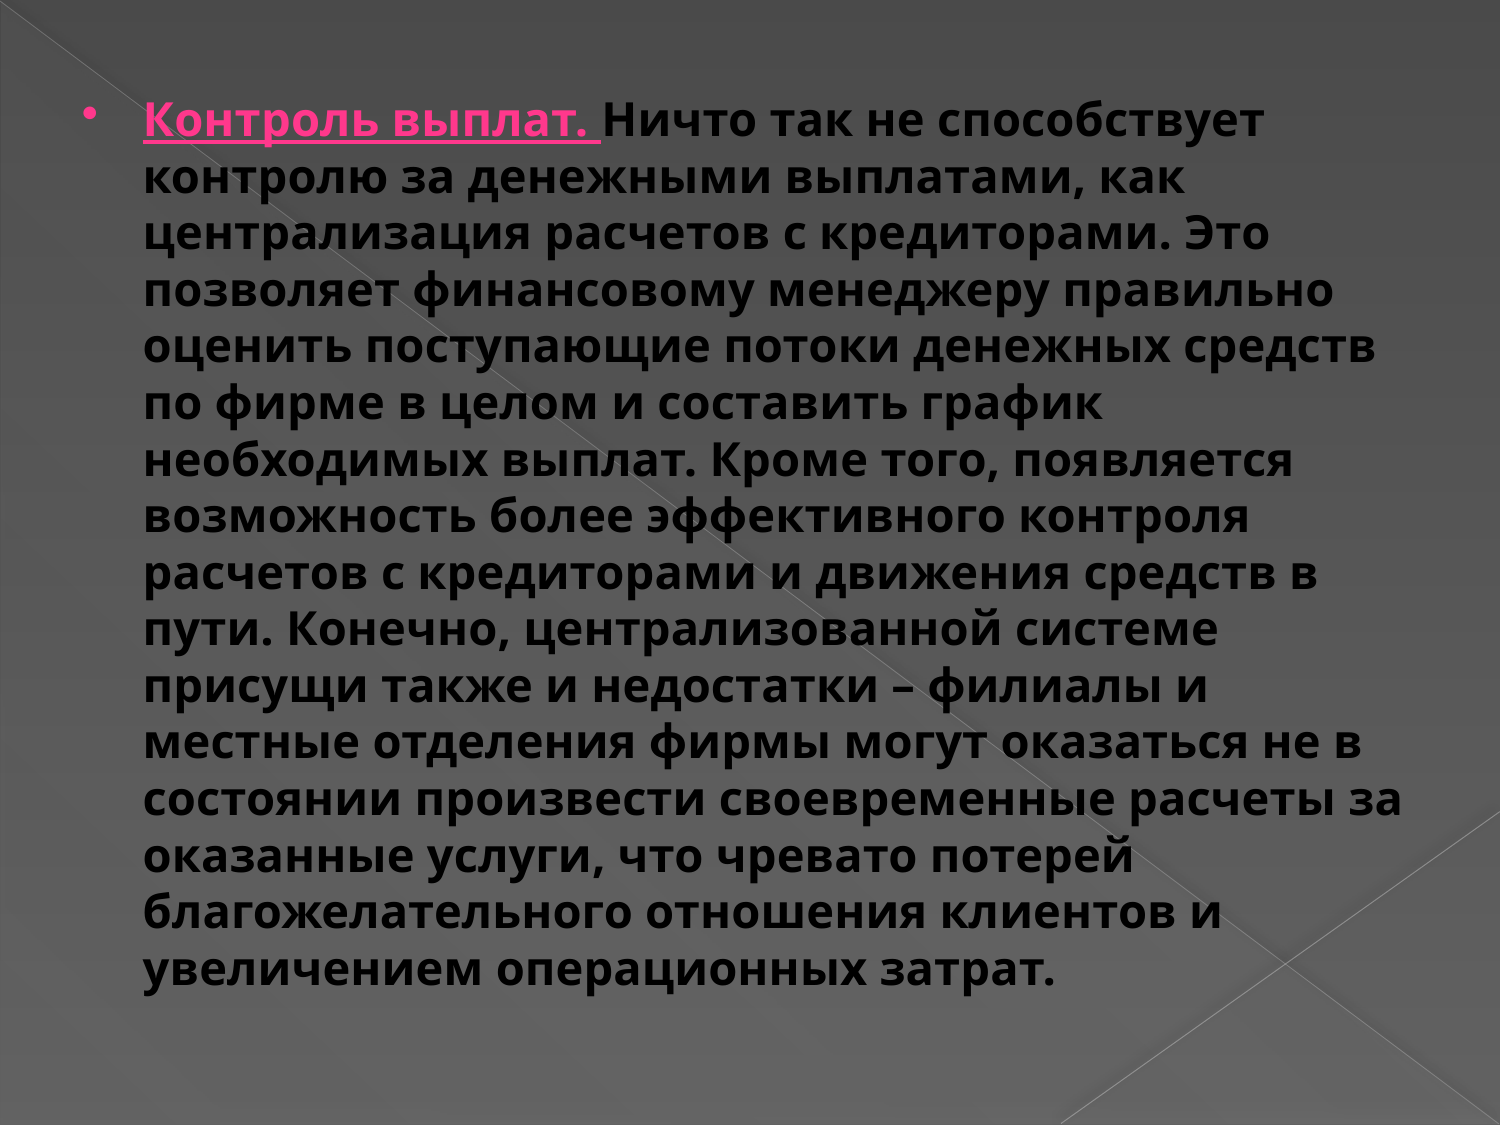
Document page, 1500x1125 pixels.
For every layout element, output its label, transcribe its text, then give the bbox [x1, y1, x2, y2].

list Контроль выплат. Ничто так не способствует контролю за денежными выплатами, как централизация расчетов с кредиторами. Это позволяет финансовому менеджеру правильно оценить поступающие потоки денежных средств по фирме в целом и составить график необходимых выплат. Кроме того, появляется возможность более эффективного контроля расчетов с кредиторами и движения средств в пути. Конечно, централизованной системе присущи также и недостатки – филиалы и местные отделения фирмы могут оказаться не в состоянии произвести своевременные расчеты за оказанные услуги, что чревато потерей благожелательного отношения клиентов и увеличением операционных затрат. [58, 81, 1437, 1020]
